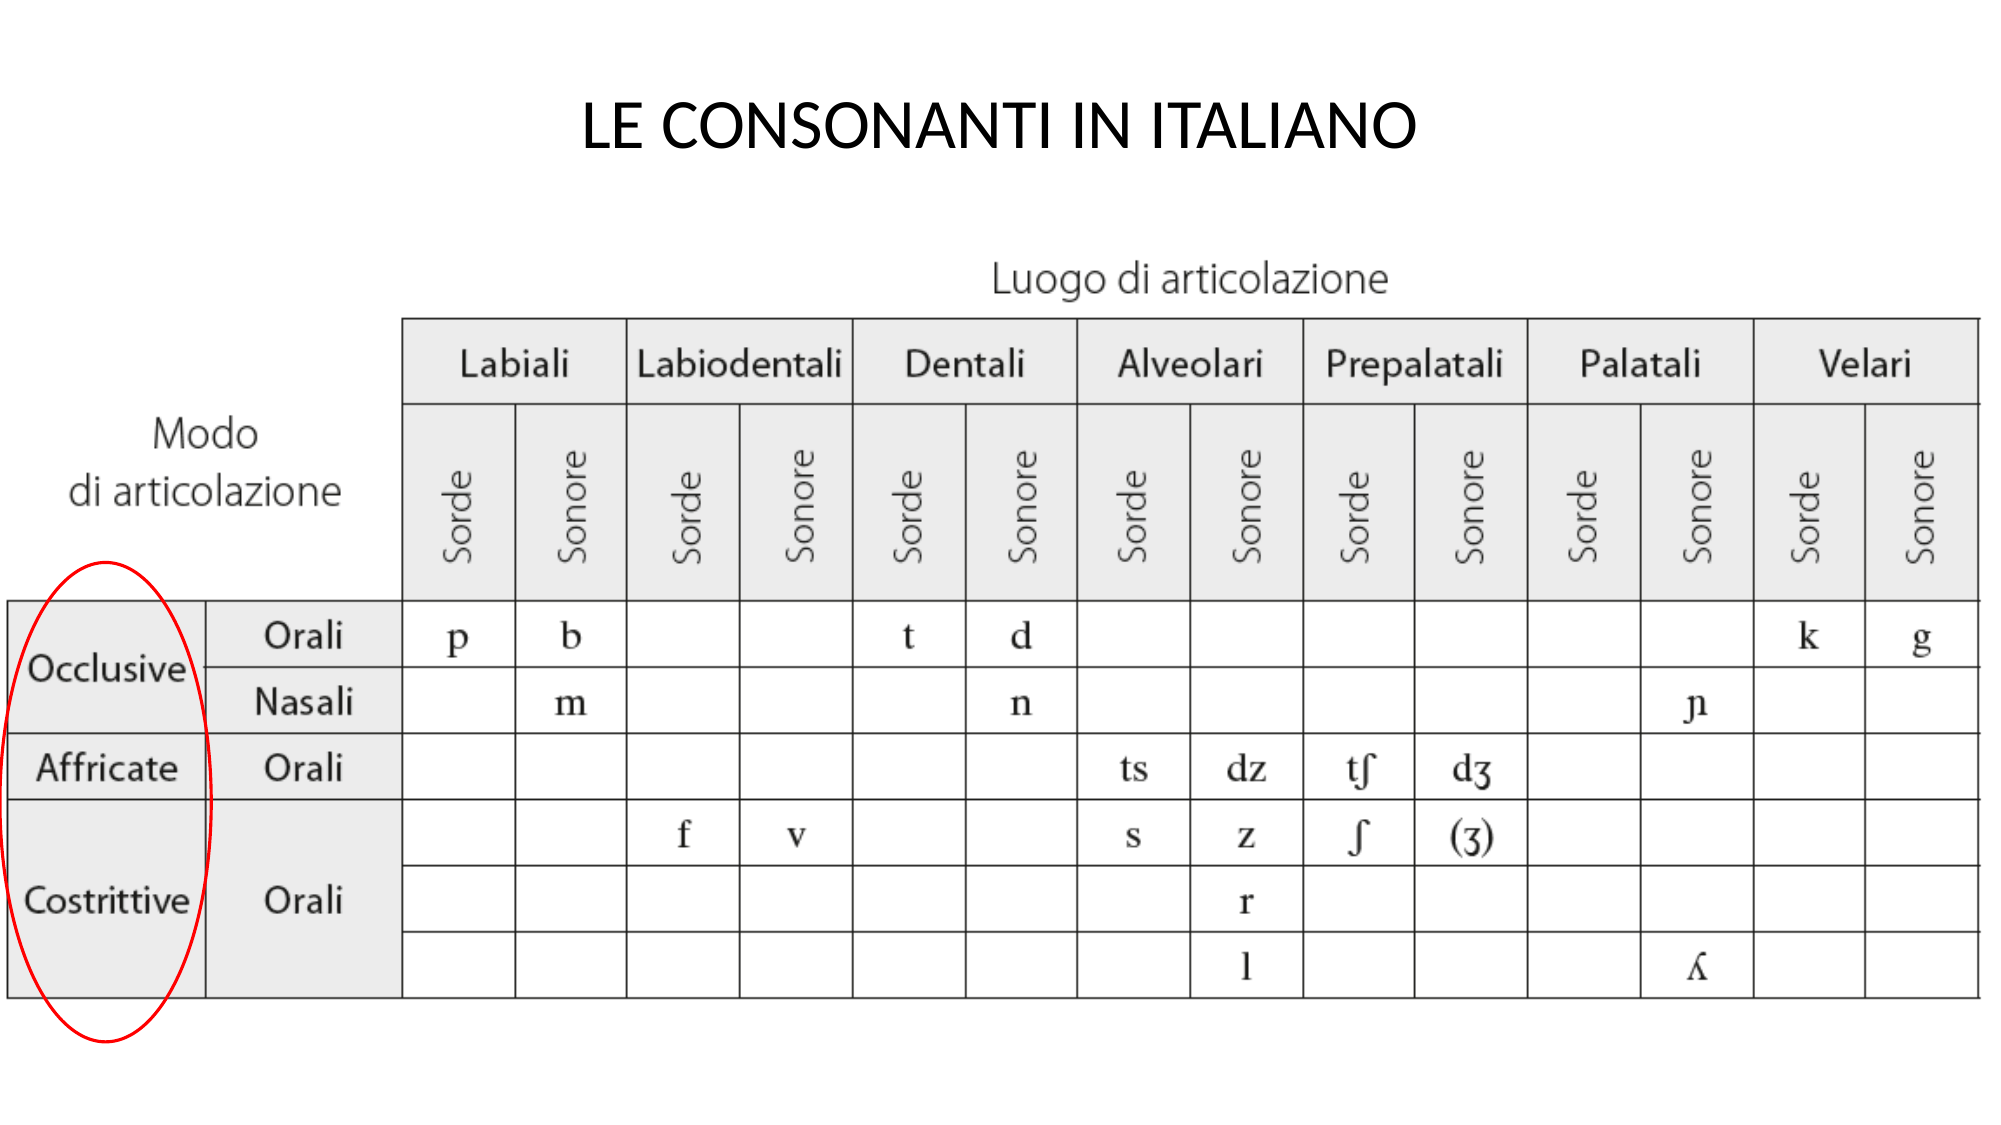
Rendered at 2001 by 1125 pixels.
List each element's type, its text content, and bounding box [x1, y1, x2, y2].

text_box LE CONSONANTI IN ITALIANO [500, 70, 1500, 170]
text_box [55, 1015, 156, 1043]
picture [0, 238, 2000, 1015]
